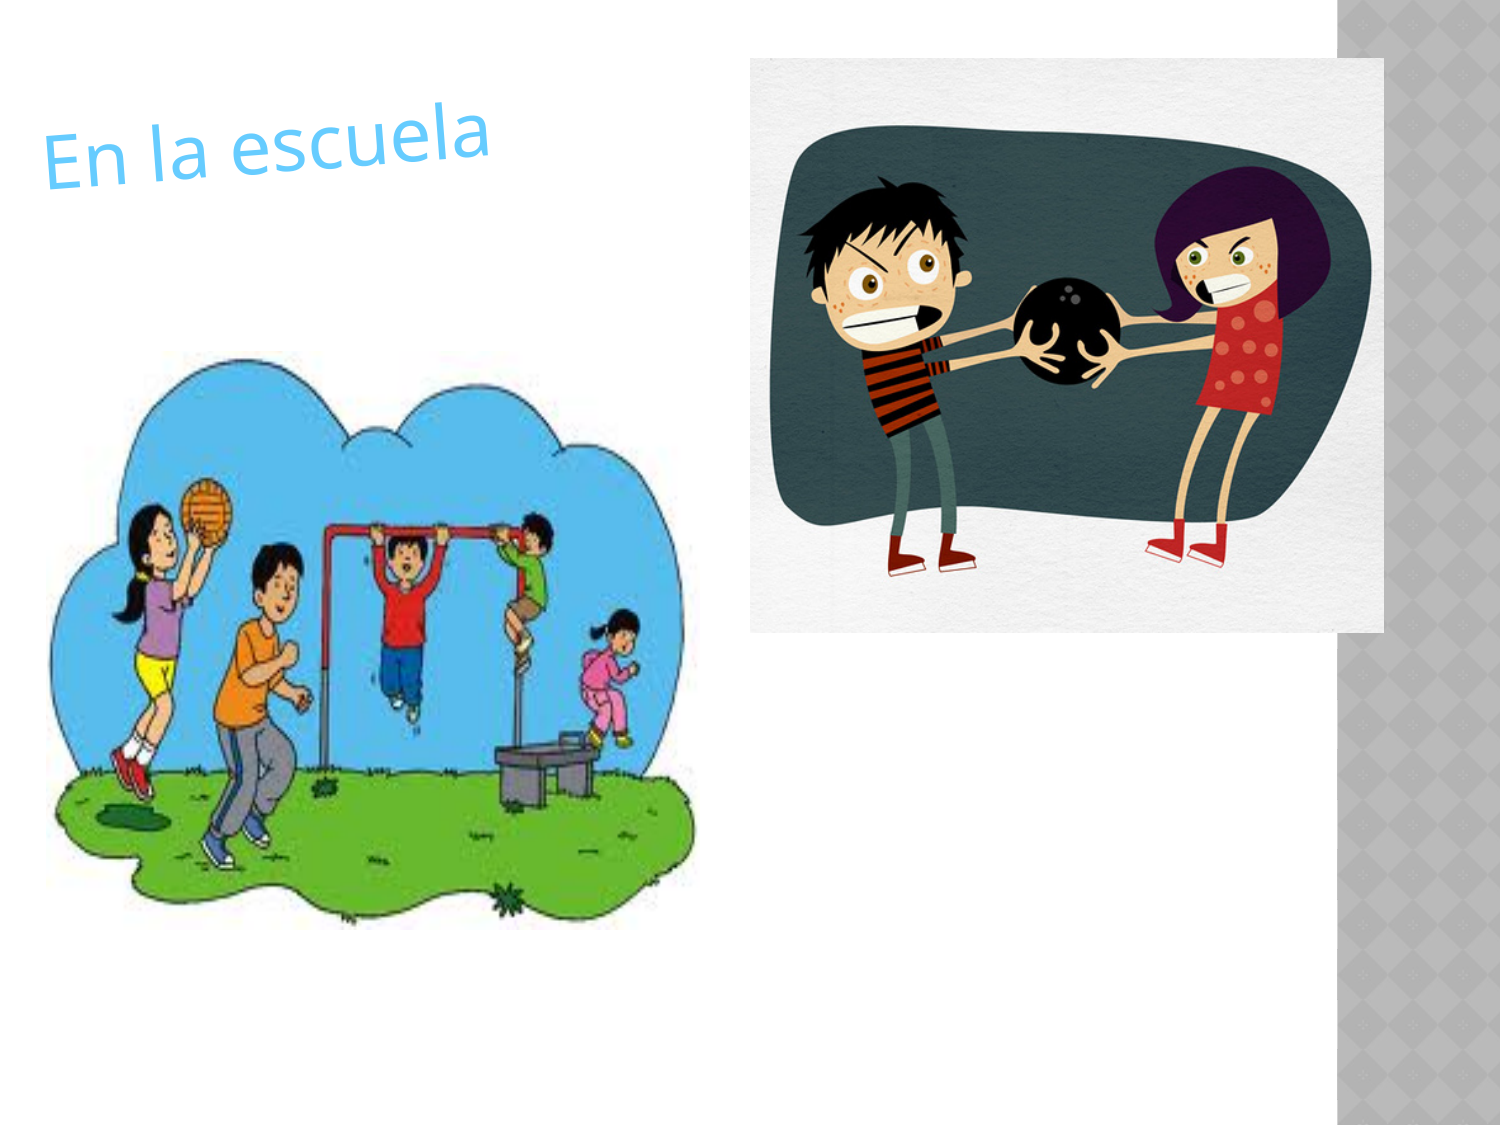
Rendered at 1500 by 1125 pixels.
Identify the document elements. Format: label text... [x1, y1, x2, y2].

picture [749, 58, 1384, 633]
text_box En la escuela [0, 70, 534, 216]
picture [46, 351, 701, 931]
